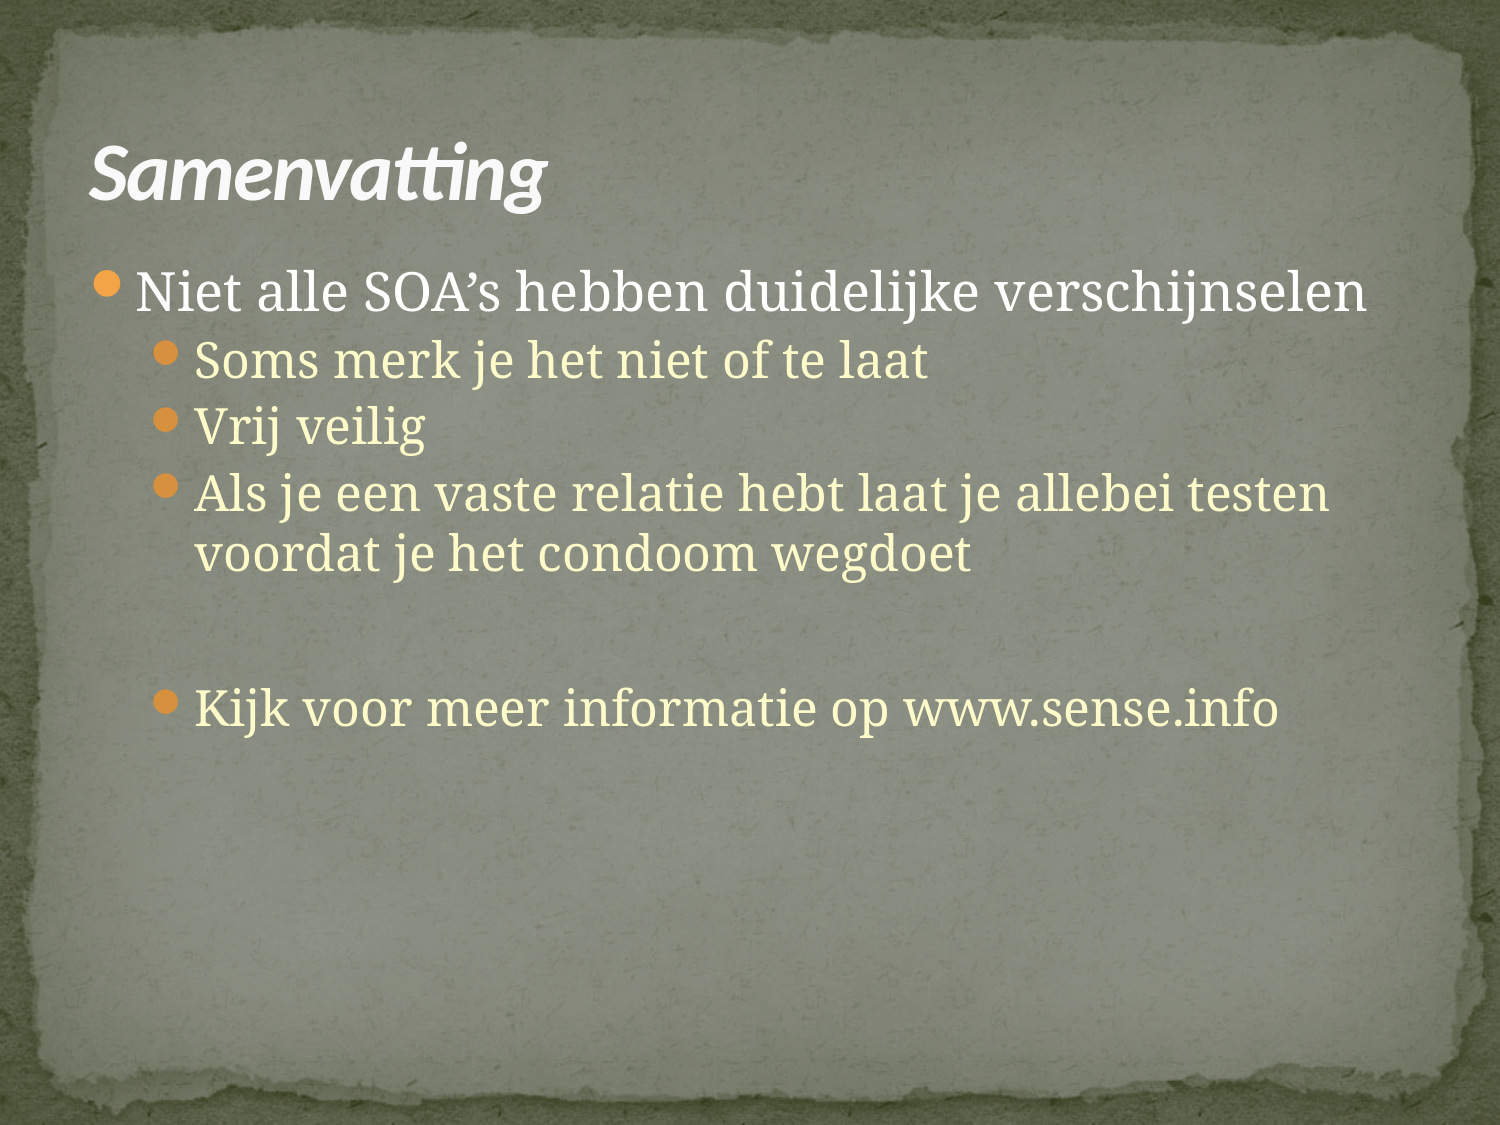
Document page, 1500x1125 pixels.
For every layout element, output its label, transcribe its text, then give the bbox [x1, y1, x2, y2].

title Samenvatting [74, 24, 1425, 225]
list Niet alle SOA’s hebben duidelijke verschijnselen Soms merk je het niet of te laat Vrij veilig Als je een vaste relatie hebt laat je allebei testen voordat je het condoom wegdoet Kijk voor meer informatie op www.sense.info [75, 249, 1425, 1000]
